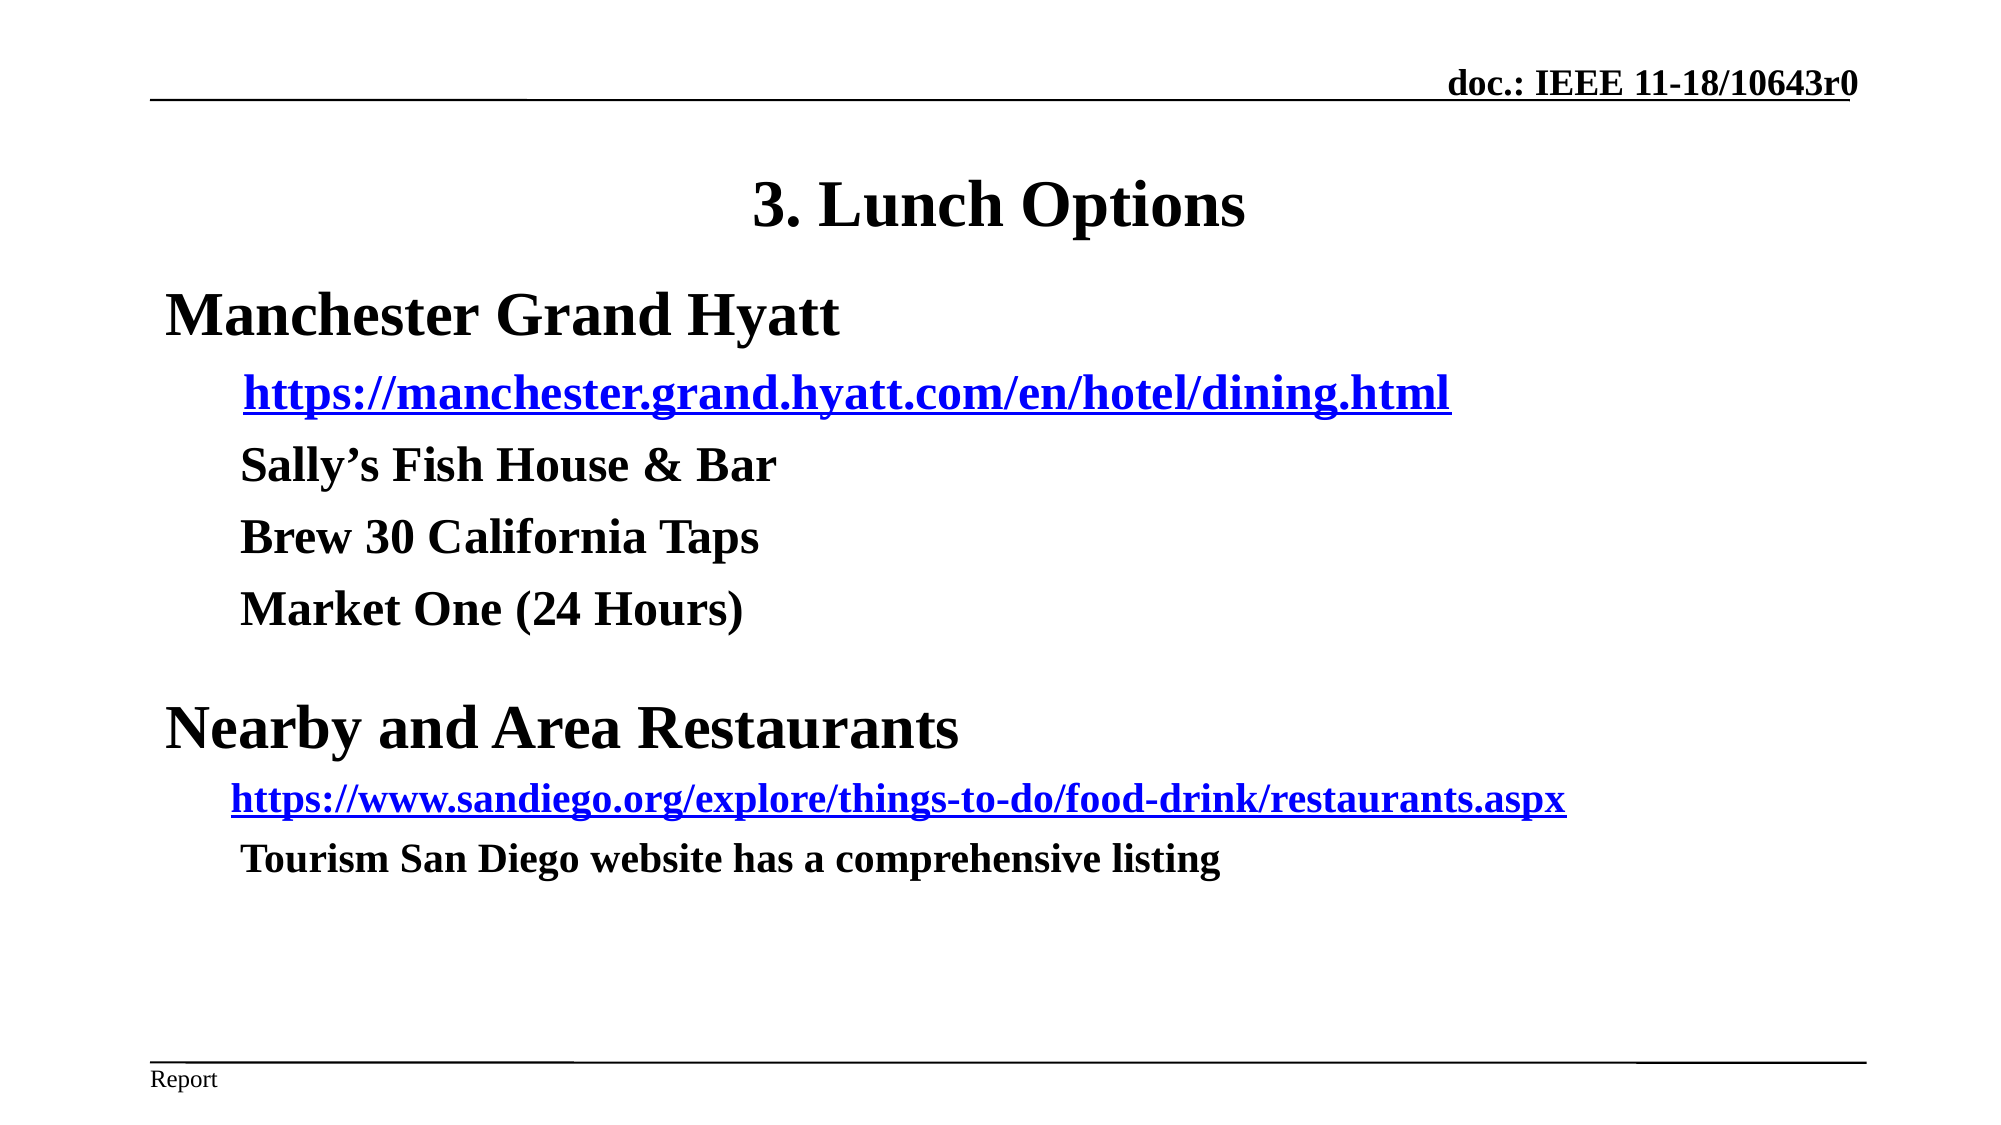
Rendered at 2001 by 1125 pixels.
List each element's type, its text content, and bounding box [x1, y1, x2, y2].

list Manchester Grand Hyatt https://manchester.grand.hyatt.com/en/hotel/dining.html Sally’s Fish House & Bar Brew 30 California Taps Market One (24 Hours) Nearby and Area Restaurants https://www.sandiego.org/explore/things-to-do/food-drink/restaurants.aspx Tourism San Diego website has a comprehensive listing [149, 249, 1865, 1038]
title 3. Lunch Options [149, 112, 1850, 249]
